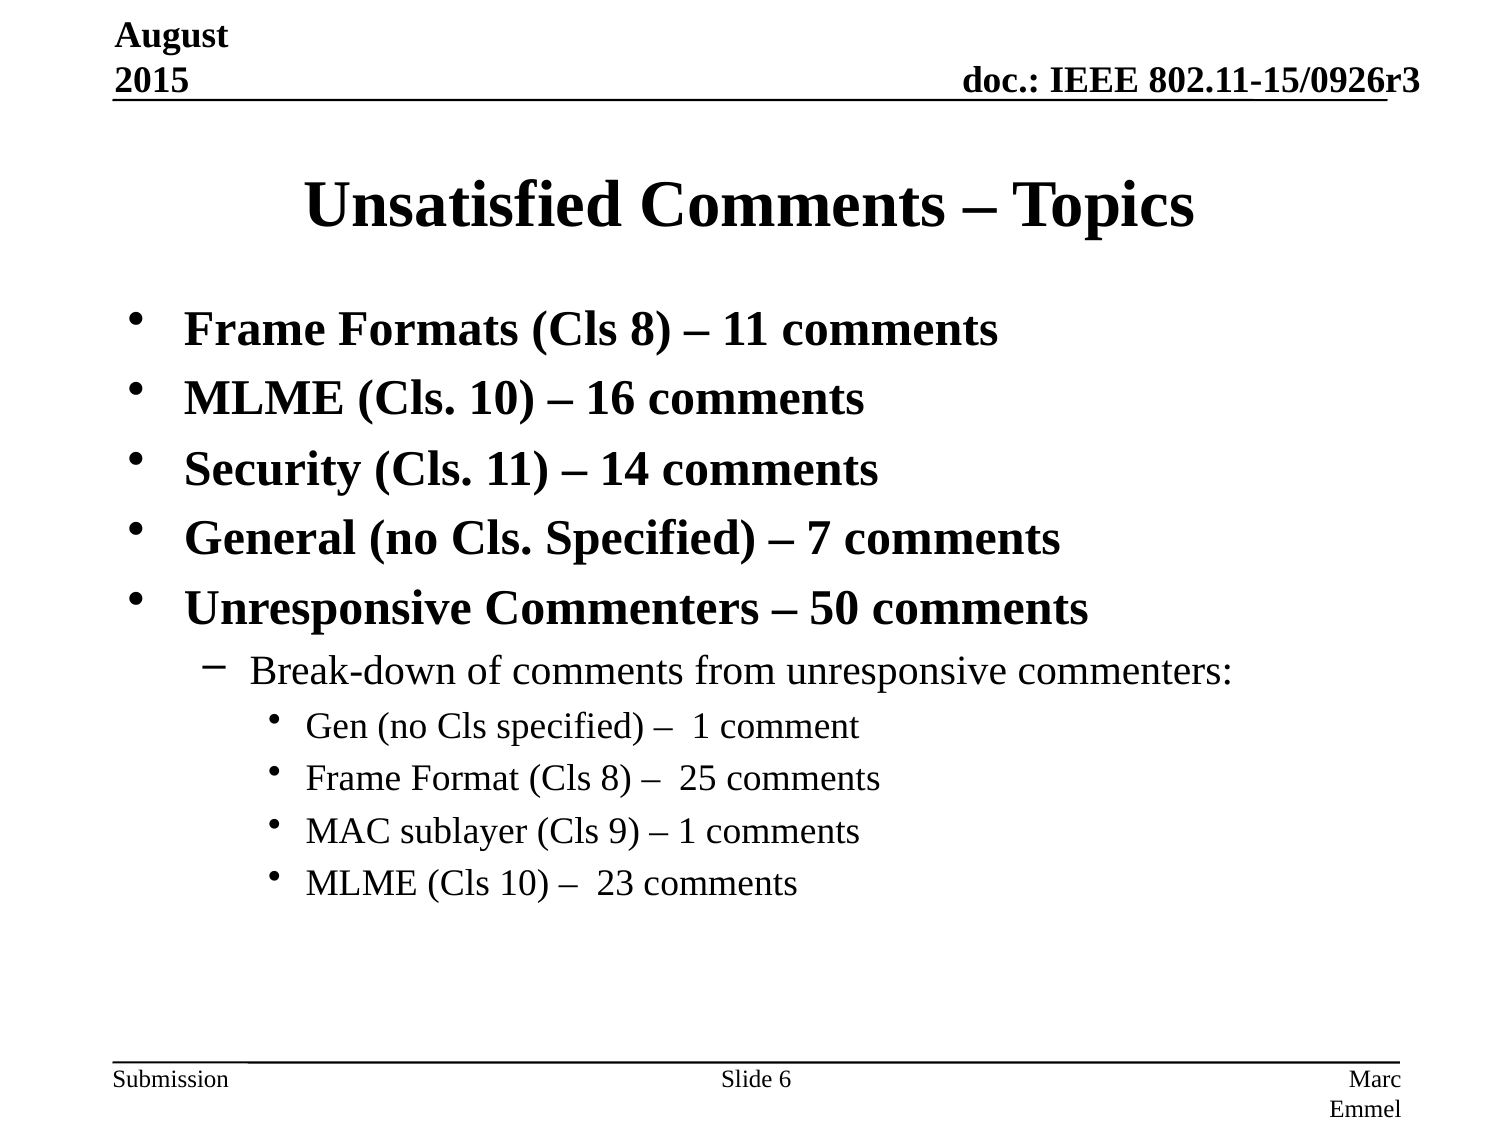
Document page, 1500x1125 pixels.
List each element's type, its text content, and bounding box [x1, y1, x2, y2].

slide_number Slide 6 [712, 1061, 800, 1093]
title Unsatisfied Comments – Topics [112, 112, 1388, 287]
list Frame Formats (Cls 8) – 11 comments MLME (Cls. 10) – 16 comments Security (Cls. 11) – 14 comments General (no Cls. Specified) – 7 comments Unresponsive Commenters – 50 comments Break-down of comments from unresponsive commenters: Gen (no Cls specified) – 1 comment Frame Format (Cls 8) – 25 comments MAC sublayer (Cls 9) – 1 comments MLME (Cls 10) – 23 comments [112, 287, 1388, 1038]
footer Marc Emmelmann, SELF [1324, 1061, 1402, 1093]
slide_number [114, 54, 306, 101]
